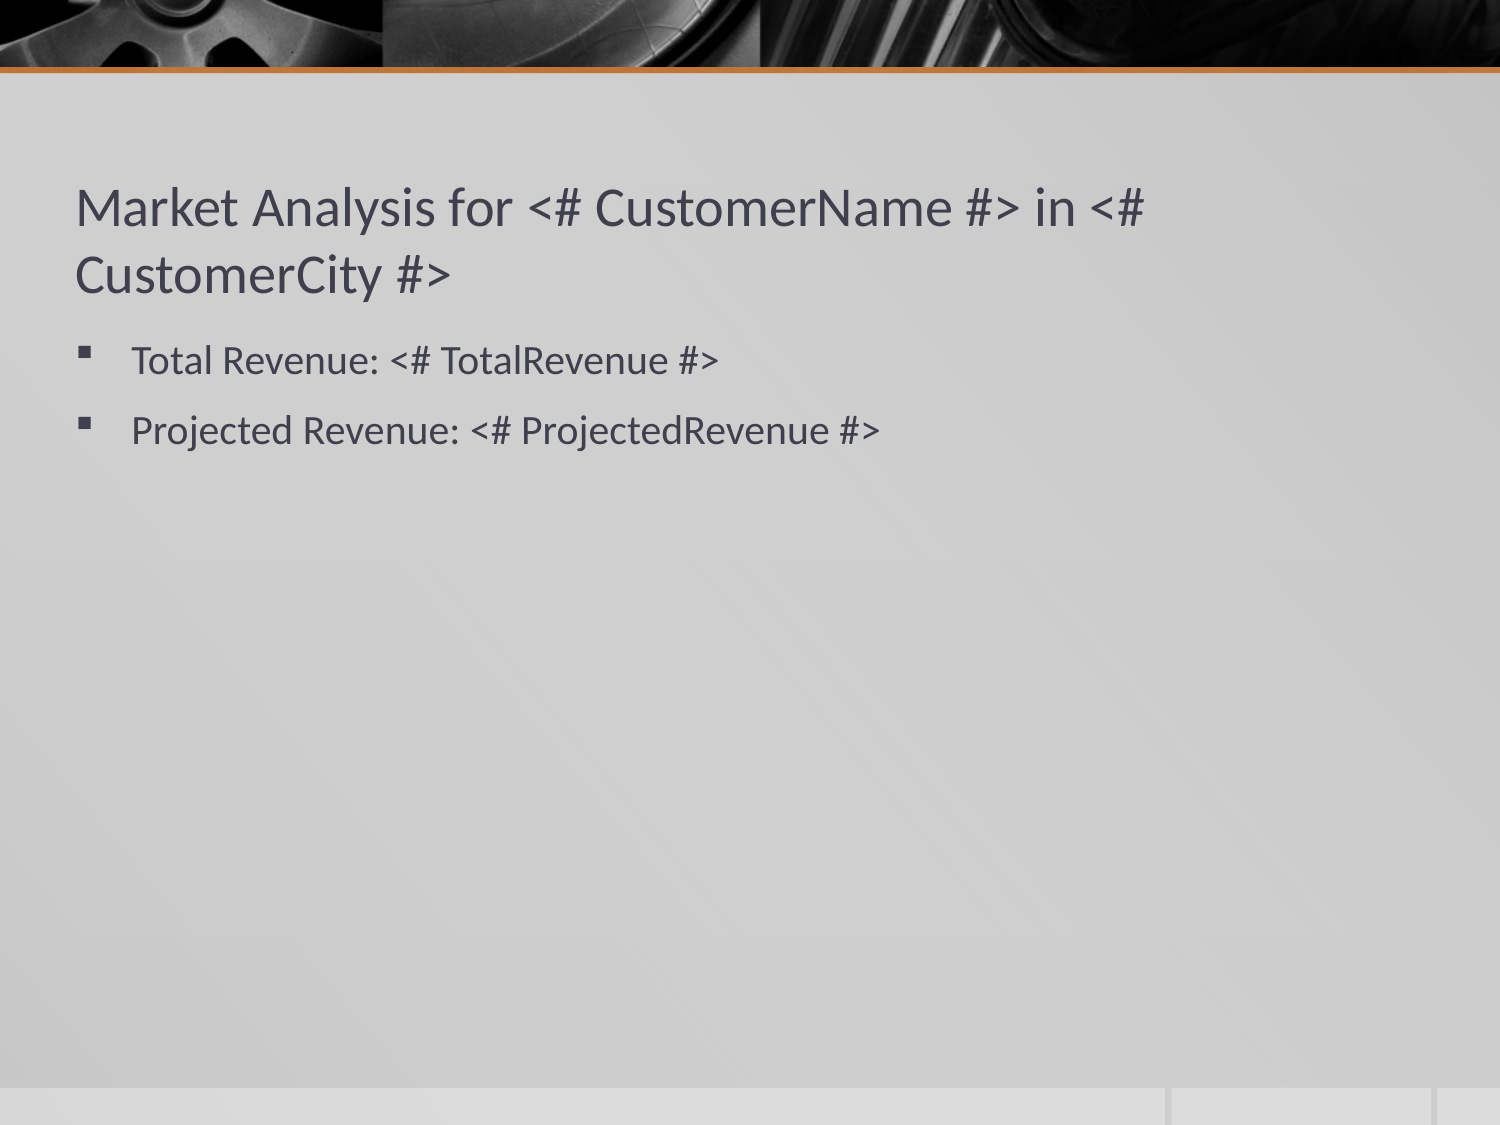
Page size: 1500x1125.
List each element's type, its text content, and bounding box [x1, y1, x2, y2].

list Total Revenue: <# TotalRevenue #> Projected Revenue: <# ProjectedRevenue #> [75, 324, 1425, 1005]
picture [0, 0, 1500, 67]
title Market Analysis for <# CustomerName #> in <# CustomerCity #> [75, 162, 1425, 313]
